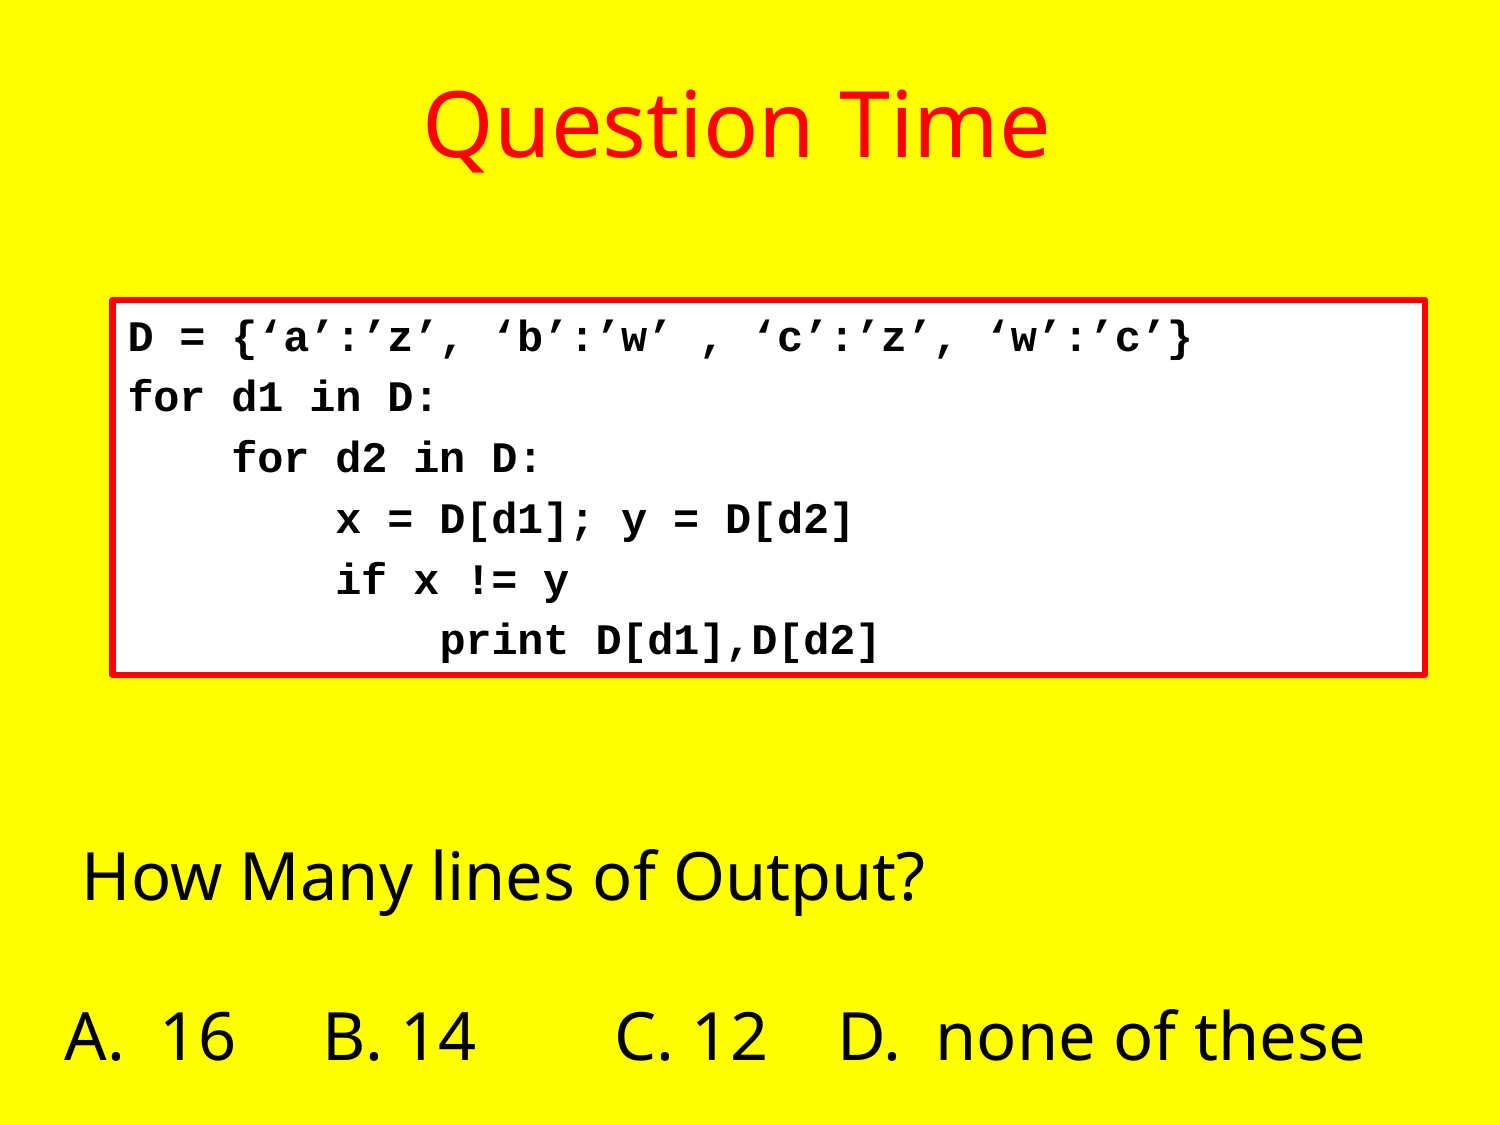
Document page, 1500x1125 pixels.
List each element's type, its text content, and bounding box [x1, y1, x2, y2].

text_box How Many lines of Output? A. 16 B. 14 C. 12 D. none of these [49, 826, 1500, 1125]
title Question Time [99, 0, 1375, 242]
subtitle D = {‘a’:’z’, ‘b’:’w’ , ‘c’:’z’, ‘w’:’c’} for d1 in D: for d2 in D: x = D[d1]; y = D[d2] if x != y print D[d1],D[d2] [112, 299, 1425, 675]
